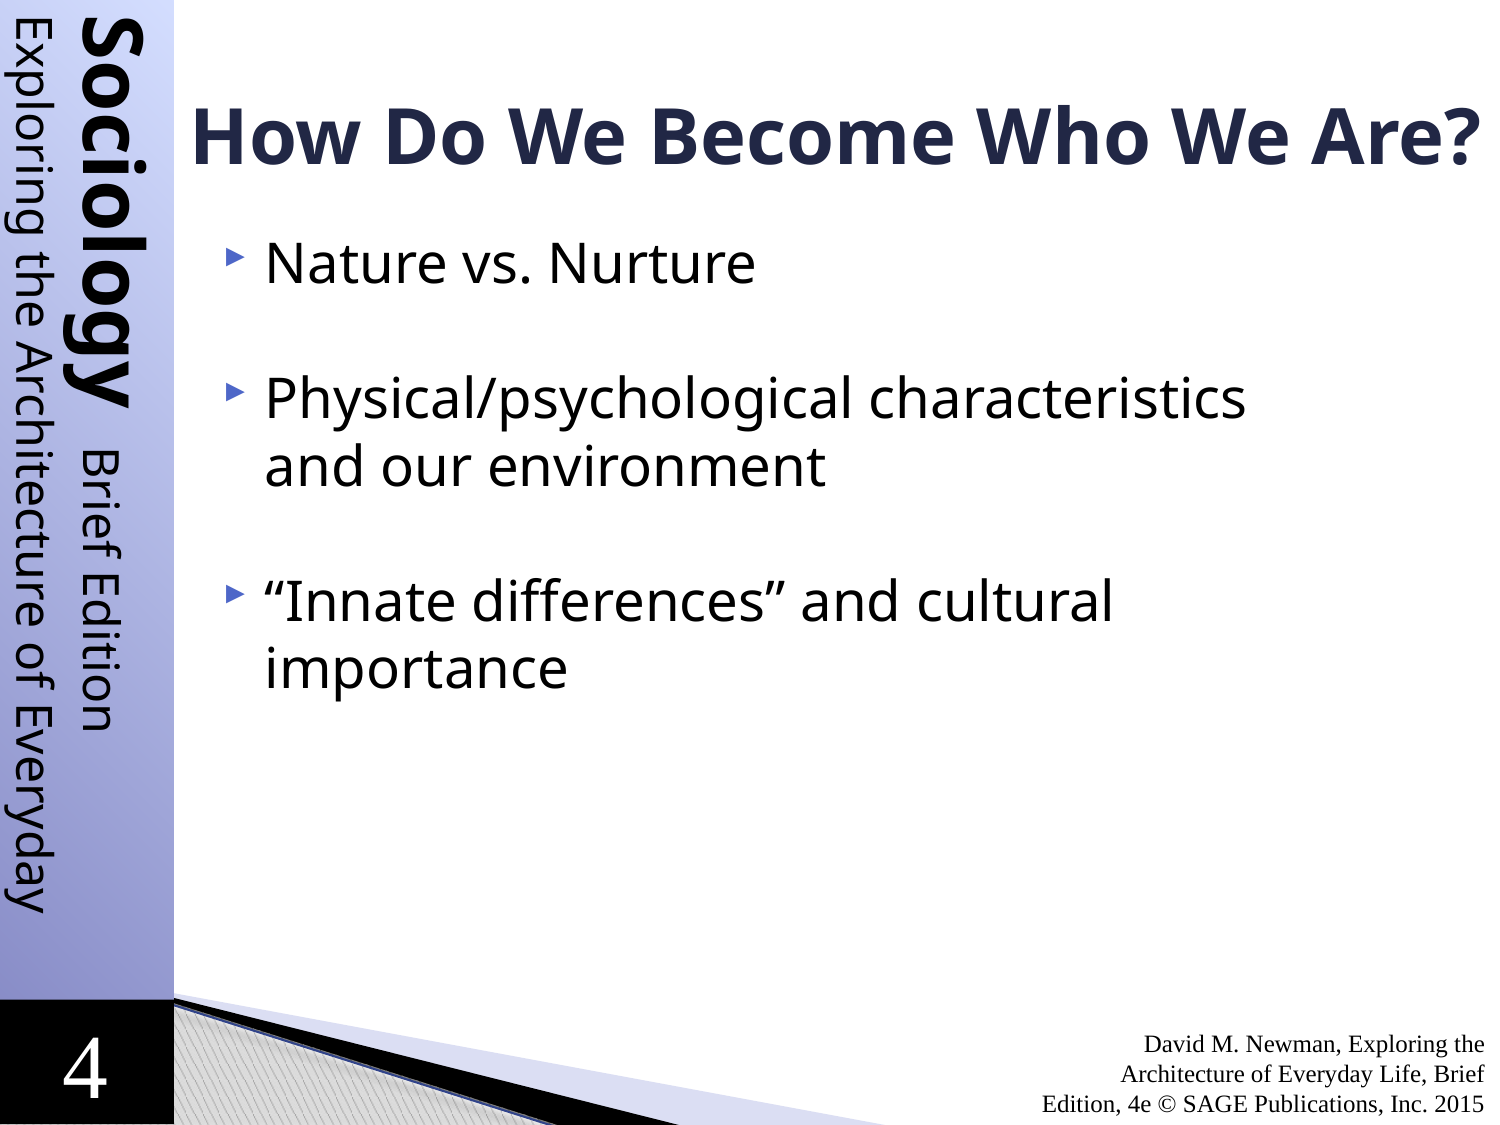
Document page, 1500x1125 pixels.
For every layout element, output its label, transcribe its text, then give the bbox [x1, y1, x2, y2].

footer David M. Newman, Exploring the Architecture of Everyday Life, Brief Edition, 4e © SAGE Publications, Inc. 2015 [1025, 1065, 1500, 1125]
title How Do We Become Who We Are? [174, 0, 1500, 188]
picture [174, 1003, 558, 1125]
list Nature vs. Nurture Physical/psychological characteristics and our environment “Innate differences” and cultural importance [174, 212, 1338, 955]
